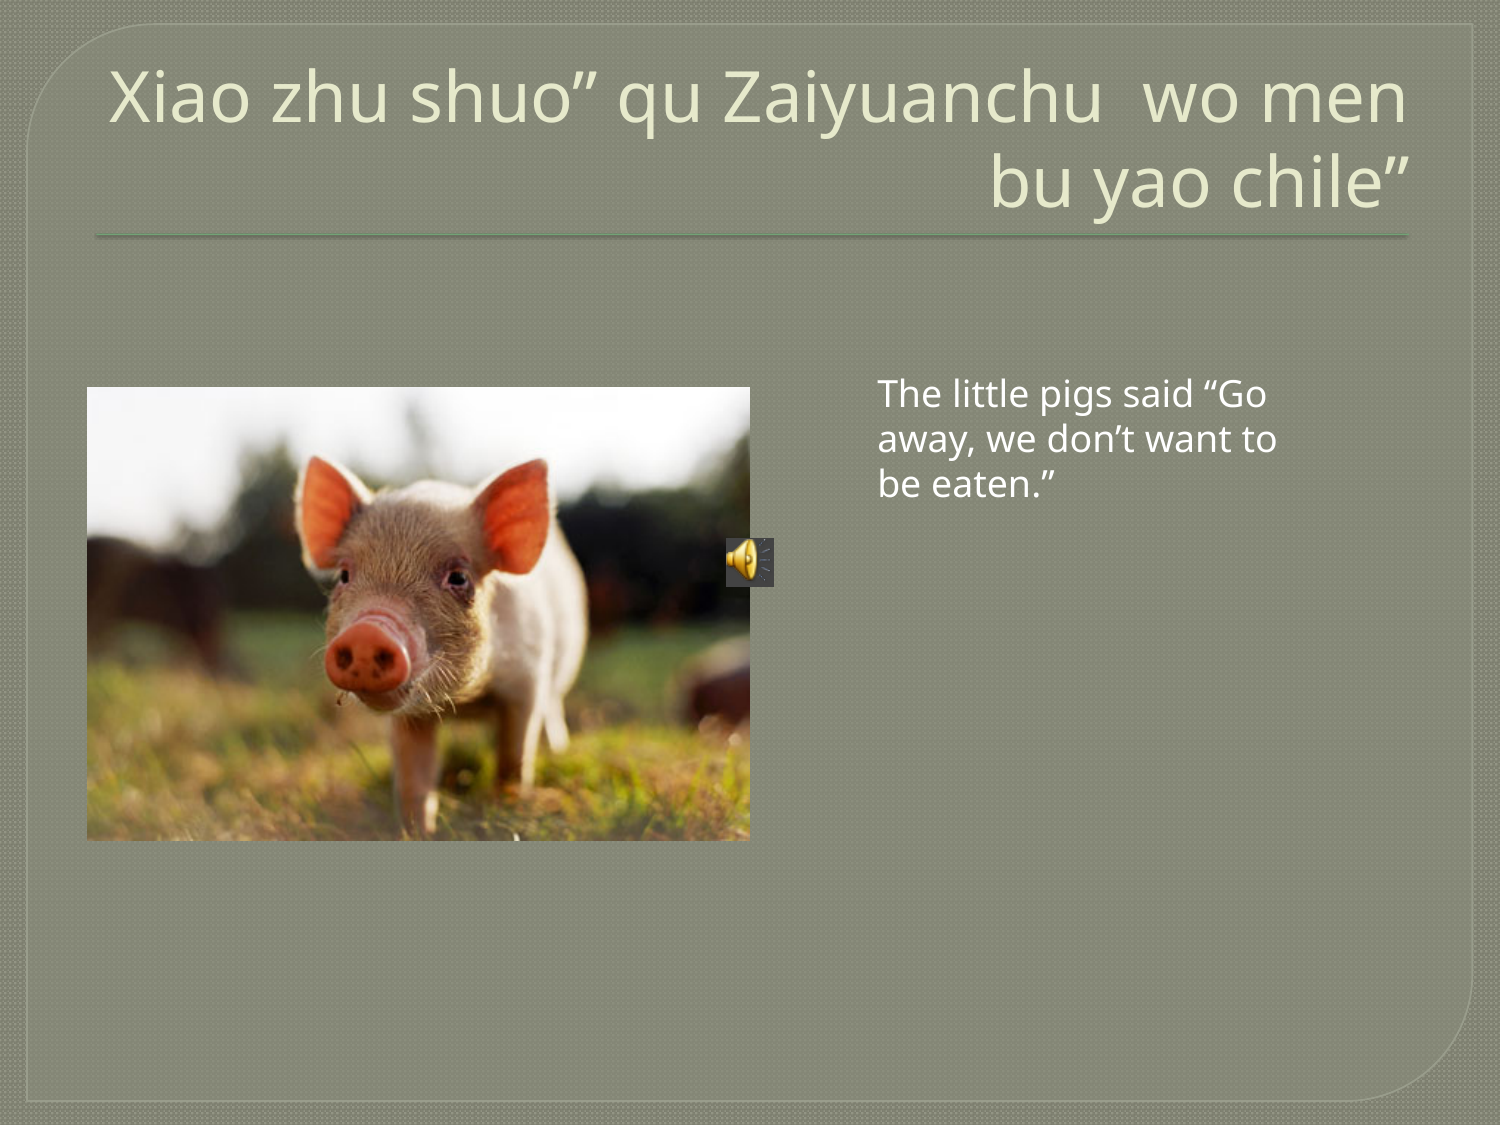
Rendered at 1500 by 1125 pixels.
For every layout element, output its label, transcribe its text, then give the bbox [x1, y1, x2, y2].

picture [724, 537, 776, 588]
text_box The little pigs said “Go away, we don’t want to be eaten.” [862, 362, 1338, 513]
title Xiao zhu shuo” qu Zaiyuanchu wo men bu yao chile” [75, 41, 1425, 230]
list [87, 387, 751, 841]
